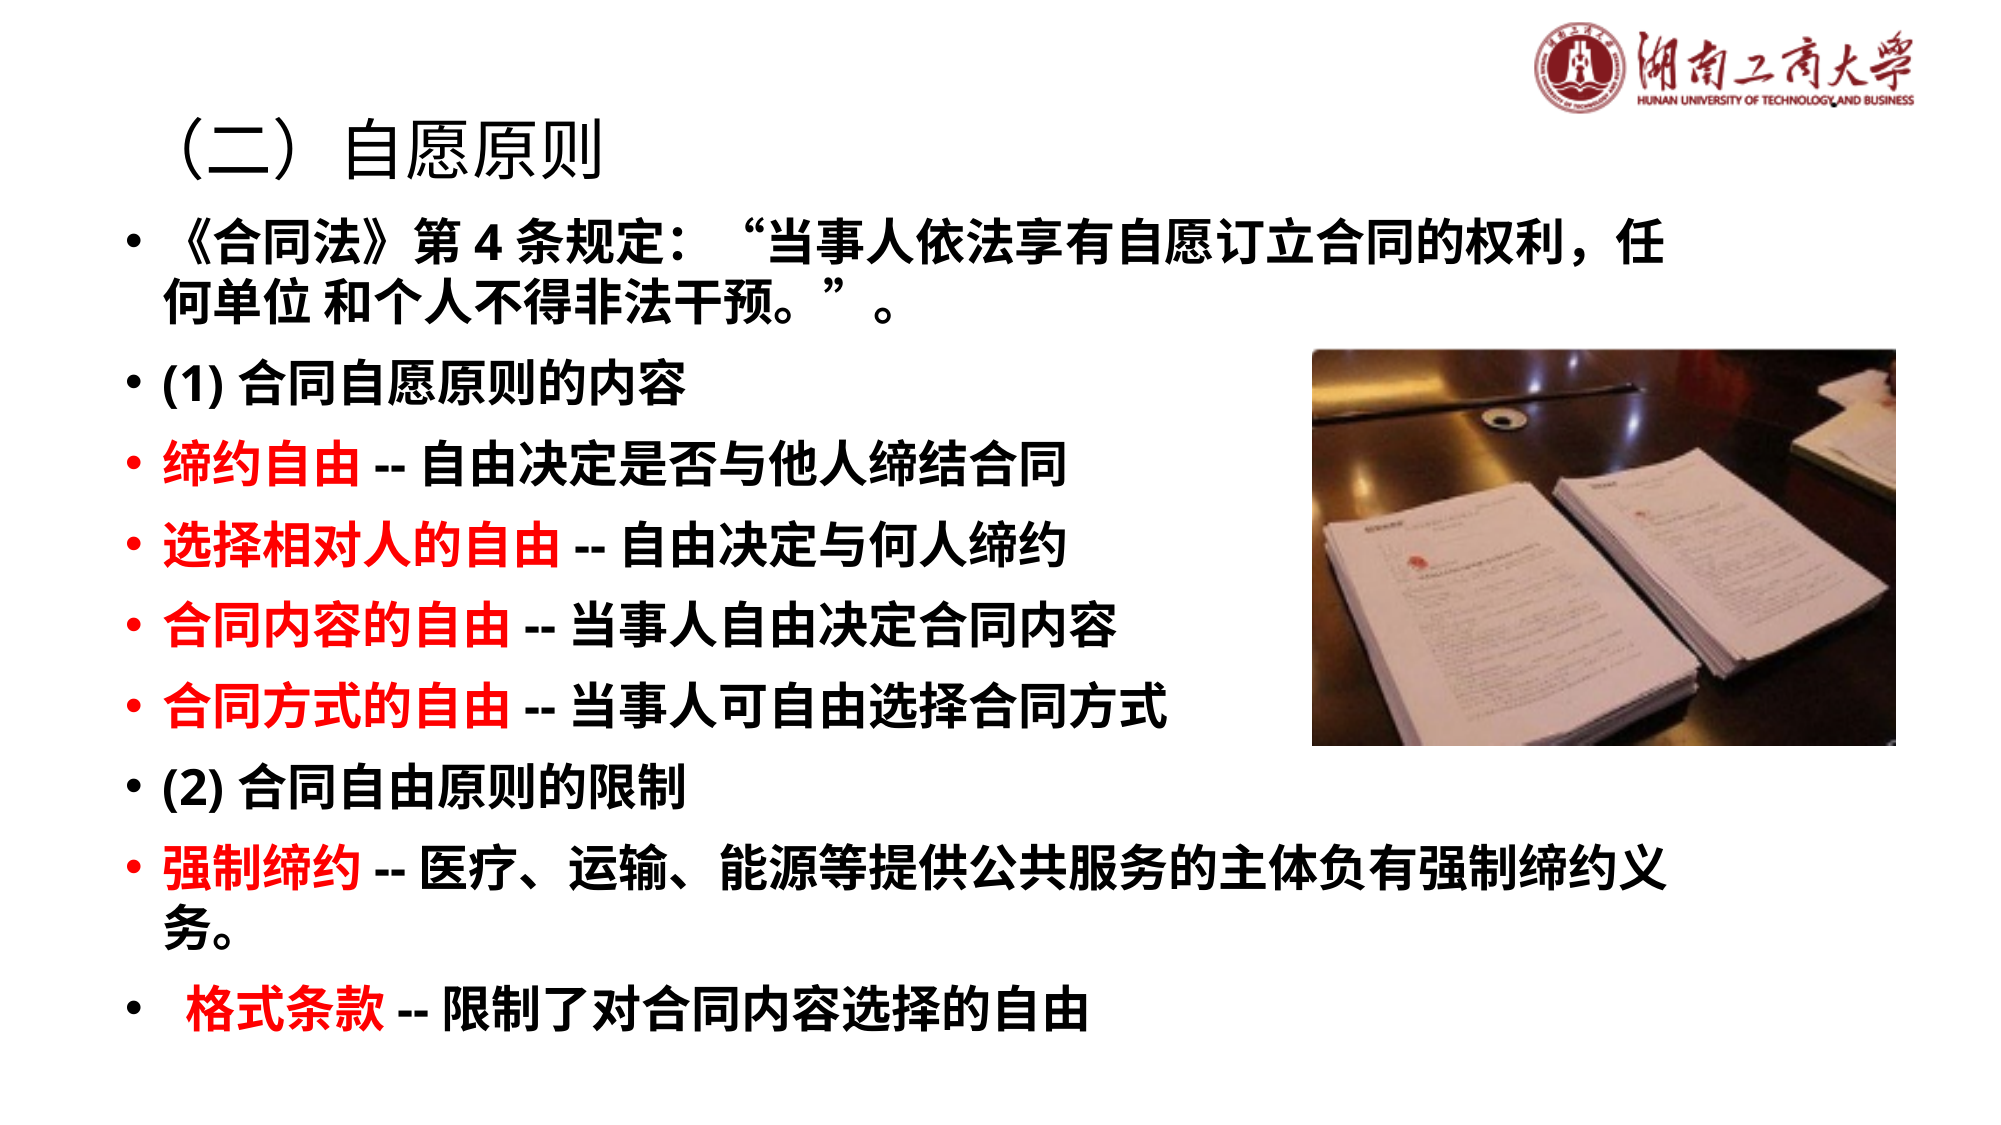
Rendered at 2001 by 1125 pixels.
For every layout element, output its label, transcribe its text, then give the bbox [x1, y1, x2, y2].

title （二）自愿原则 [123, 72, 1849, 233]
list 《合同法》第4条规定：“当事人依法享有自愿订立合同的权利，任何单位 和个人不得非法干预。”。 (1)合同自愿原则的内容 缔约自由--自由决定是否与他人缔结合同 选择相对人的自由--自由决定与何人缔约 合同内容的自由--当事人自由决定合同内容 合同方式的自由--当事人可自由选择合同方式 (2)合同自由原则的限制 强制缔约--医疗、运输、能源等提供公共服务的主体负有强制缔约义务。 格式条款--限制了对合同内容选择的自由 [110, 203, 1714, 1122]
picture [1533, 21, 1922, 117]
picture [1312, 345, 1896, 746]
